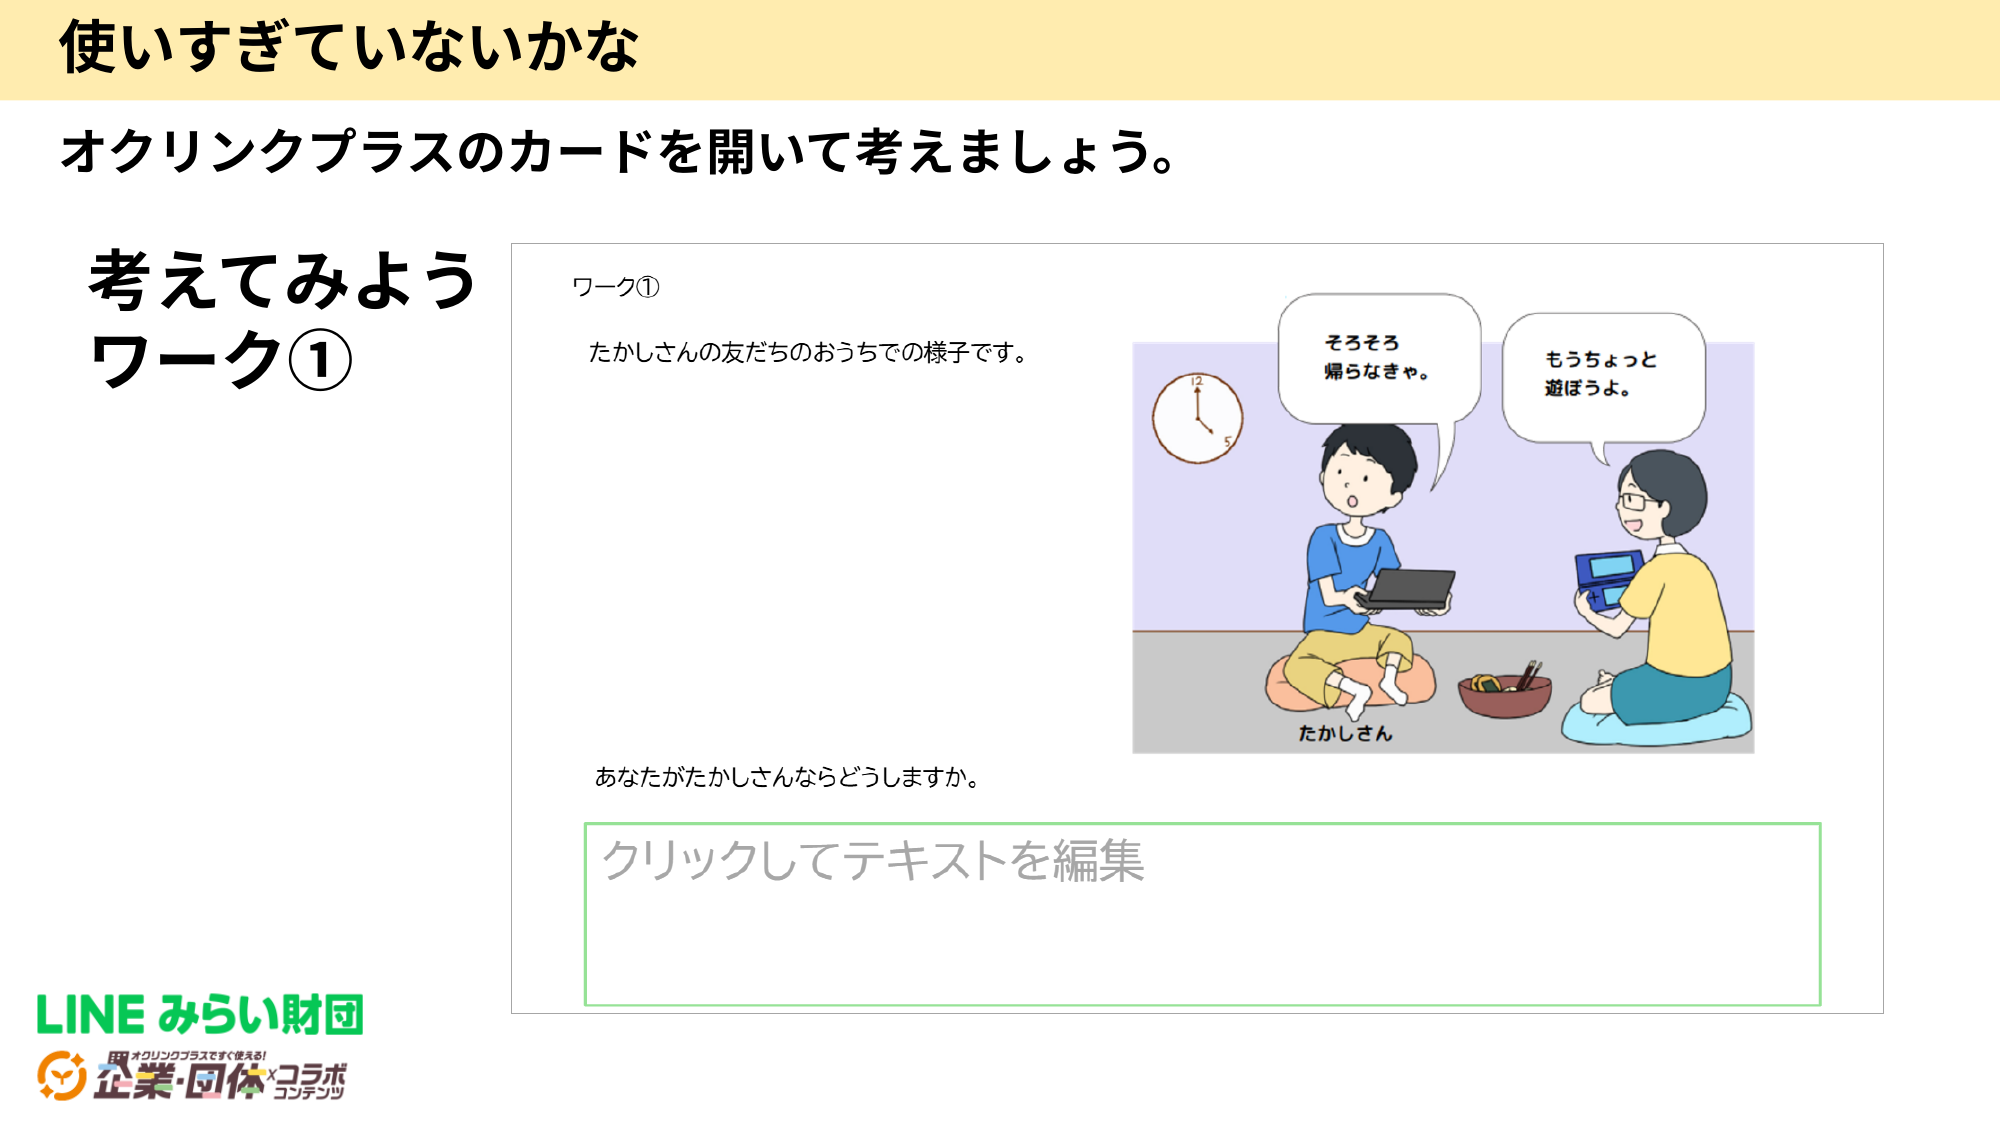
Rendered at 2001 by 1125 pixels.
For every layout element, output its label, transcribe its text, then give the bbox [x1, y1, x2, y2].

text_box 使いすぎていないかな [0, 0, 2000, 101]
text_box オクリンクプラスのカードを開いて考えましょう。 [43, 112, 2000, 188]
picture [24, 984, 371, 1107]
text_box 考えてみよう ワーク① [72, 231, 512, 407]
picture [510, 243, 1885, 1015]
